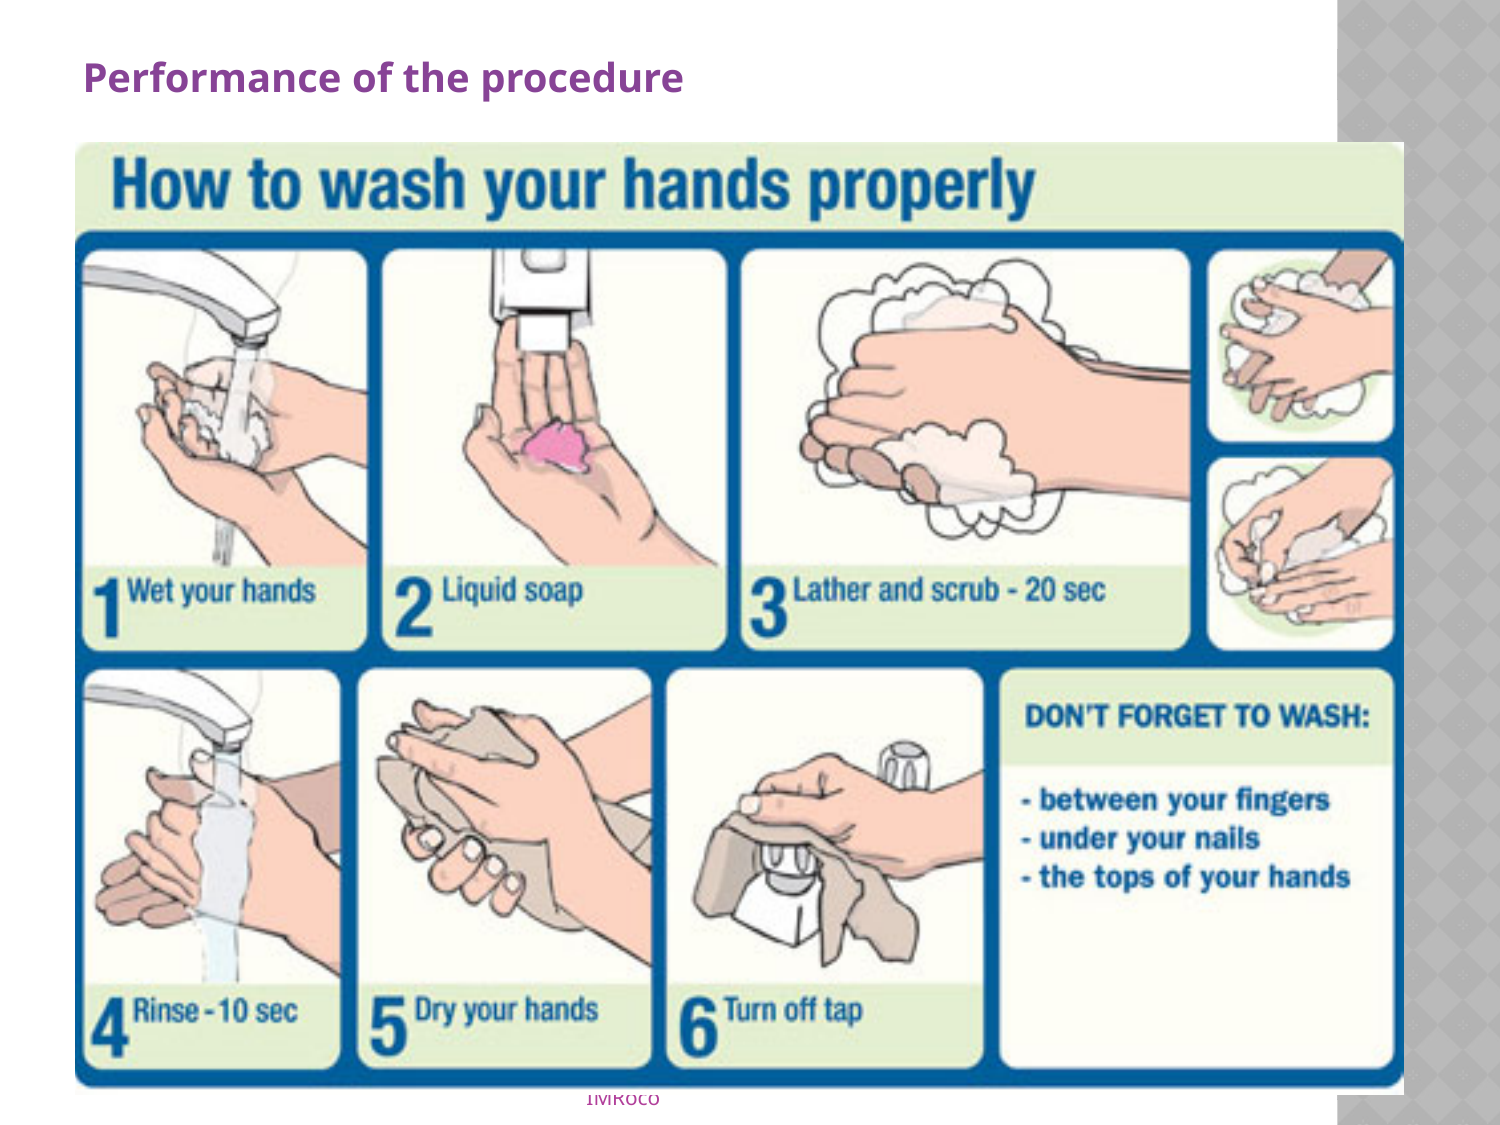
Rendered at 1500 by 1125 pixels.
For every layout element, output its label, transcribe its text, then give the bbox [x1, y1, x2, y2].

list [74, 141, 1405, 1095]
footer IMRoco [75, 1103, 675, 1114]
title Performance of the procedure [75, 52, 1263, 140]
